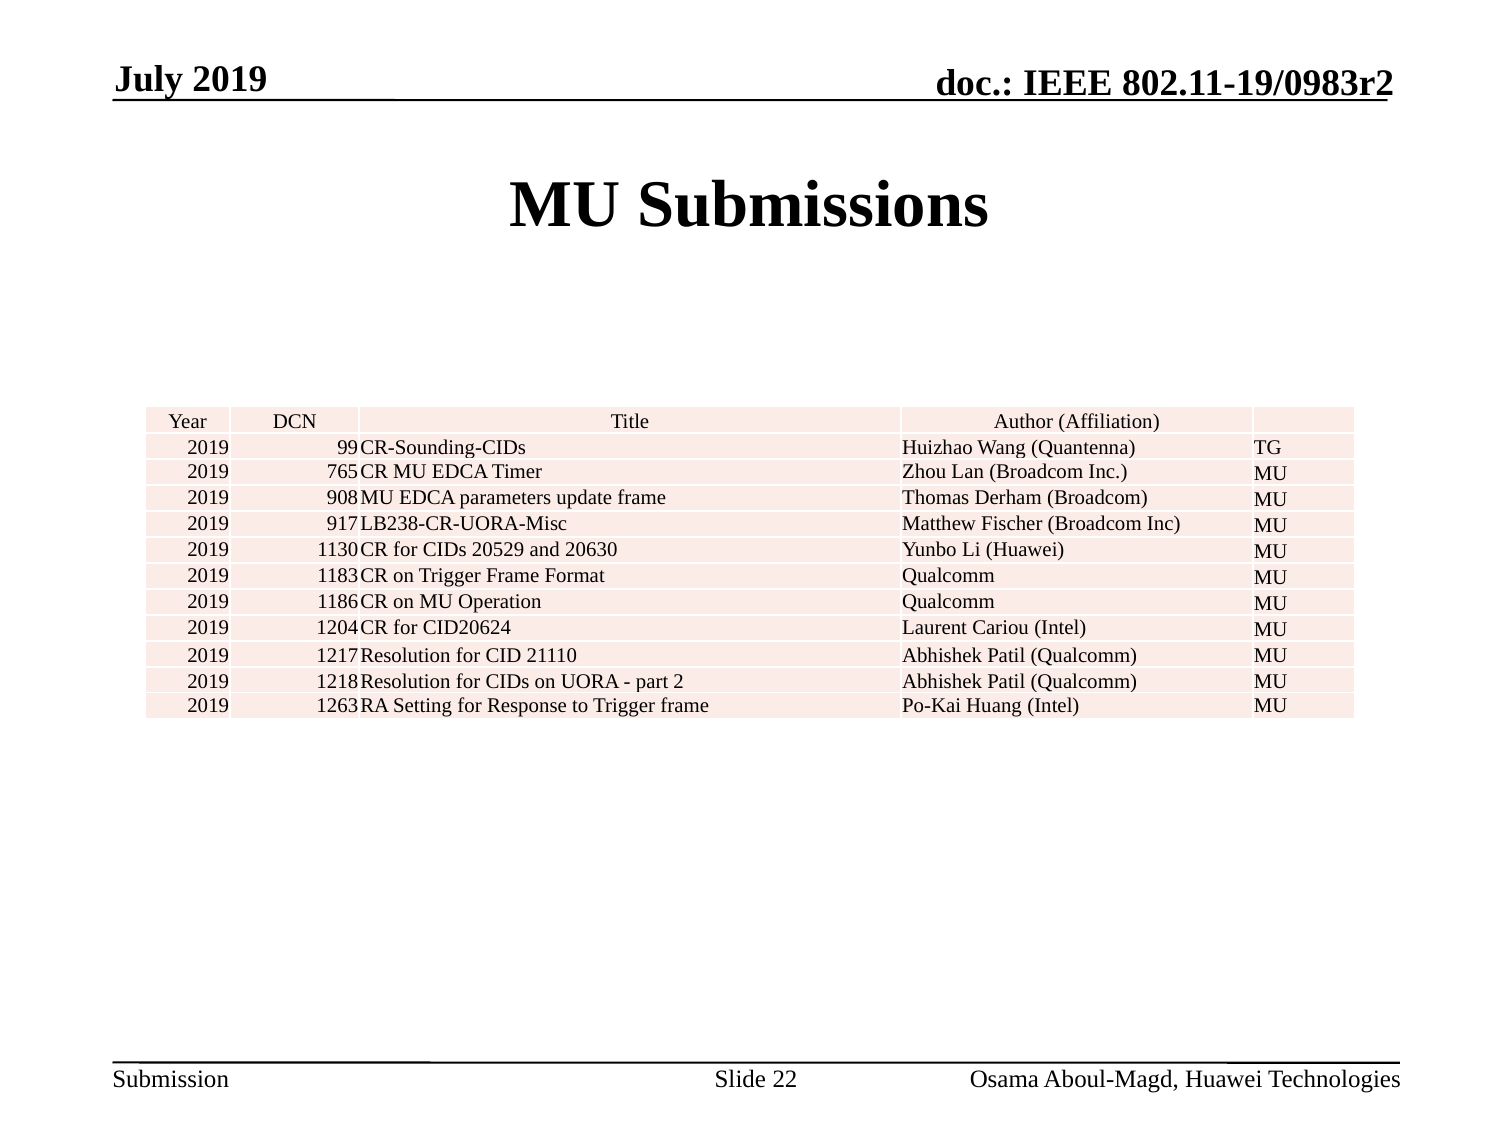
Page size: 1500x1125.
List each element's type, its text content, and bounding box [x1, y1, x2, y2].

table_cell CR on MU Operation [360, 590, 900, 614]
table_cell MU [1254, 693, 1354, 718]
table_cell 2019 [146, 512, 229, 536]
table_cell MU EDCA parameters update frame [360, 486, 900, 510]
table_header [1254, 407, 1354, 432]
table_cell MU [1254, 512, 1354, 536]
table_cell CR for CIDs 20529 and 20630 [360, 538, 900, 562]
table_cell MU [1254, 590, 1354, 614]
table_cell Po-Kai Huang (Intel) [902, 693, 1252, 718]
table_cell CR MU EDCA Timer [360, 460, 900, 484]
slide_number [114, 54, 423, 100]
table_cell 908 [231, 486, 358, 510]
table_header DCN [231, 407, 358, 432]
table_cell TG [1254, 434, 1354, 458]
footer Osama Aboul-Magd, Huawei Technologies [878, 1061, 1402, 1093]
table_cell MU [1254, 460, 1354, 484]
title MU Submissions [112, 112, 1388, 288]
table_cell 1130 [231, 538, 358, 562]
table_cell 2019 [146, 434, 229, 458]
table_cell Qualcomm [902, 590, 1252, 614]
table_header Title [360, 407, 900, 432]
table_cell CR on Trigger Frame Format [360, 564, 900, 588]
table_cell Resolution for CIDs on UORA - part 2 [360, 668, 900, 692]
table_cell 2019 [146, 564, 229, 588]
table_cell MU [1254, 486, 1354, 510]
table_cell 1263 [231, 693, 358, 718]
table_cell Zhou Lan (Broadcom Inc.) [902, 460, 1252, 484]
table_cell Huizhao Wang (Quantenna) [902, 434, 1252, 458]
table_cell 2019 [146, 642, 229, 666]
table_cell Laurent Cariou (Intel) [902, 616, 1252, 640]
table_cell 917 [231, 512, 358, 536]
table_cell MU [1254, 538, 1354, 562]
table_cell 2019 [146, 486, 229, 510]
table_cell MU [1254, 642, 1354, 666]
table_cell MU [1254, 668, 1354, 692]
table_cell 1204 [231, 616, 358, 640]
table_cell 2019 [146, 590, 229, 614]
table_cell MU [1254, 564, 1354, 588]
table_cell 2019 [146, 538, 229, 562]
table_cell 1217 [231, 642, 358, 666]
table_cell 765 [231, 460, 358, 484]
table_cell Qualcomm [902, 564, 1252, 588]
table_cell 2019 [146, 616, 229, 640]
table_cell 1218 [231, 668, 358, 692]
table_cell CR-Sounding-CIDs [360, 434, 900, 458]
table_cell LB238-CR-UORA-Misc [360, 512, 900, 536]
table_cell 2019 [146, 668, 229, 692]
table_cell 1183 [231, 564, 358, 588]
table_cell Abhishek Patil (Qualcomm) [902, 668, 1252, 692]
slide_number Slide 22 [712, 1061, 800, 1123]
table_cell 99 [231, 434, 358, 458]
table_header Author (Affiliation) [902, 407, 1252, 432]
table_cell Thomas Derham (Broadcom) [902, 486, 1252, 510]
table_cell RA Setting for Response to Trigger frame [360, 693, 900, 718]
table_cell Abhishek Patil (Qualcomm) [902, 642, 1252, 666]
table_cell Resolution for CID 21110 [360, 642, 900, 666]
table_header Year [146, 407, 229, 432]
table_cell Yunbo Li (Huawei) [902, 538, 1252, 562]
table_cell 2019 [146, 460, 229, 484]
table_cell CR for CID20624 [360, 616, 900, 640]
table_cell 2019 [146, 693, 229, 718]
table_cell Matthew Fischer (Broadcom Inc) [902, 512, 1252, 536]
table_cell MU [1254, 616, 1354, 640]
table_cell 1186 [231, 590, 358, 614]
